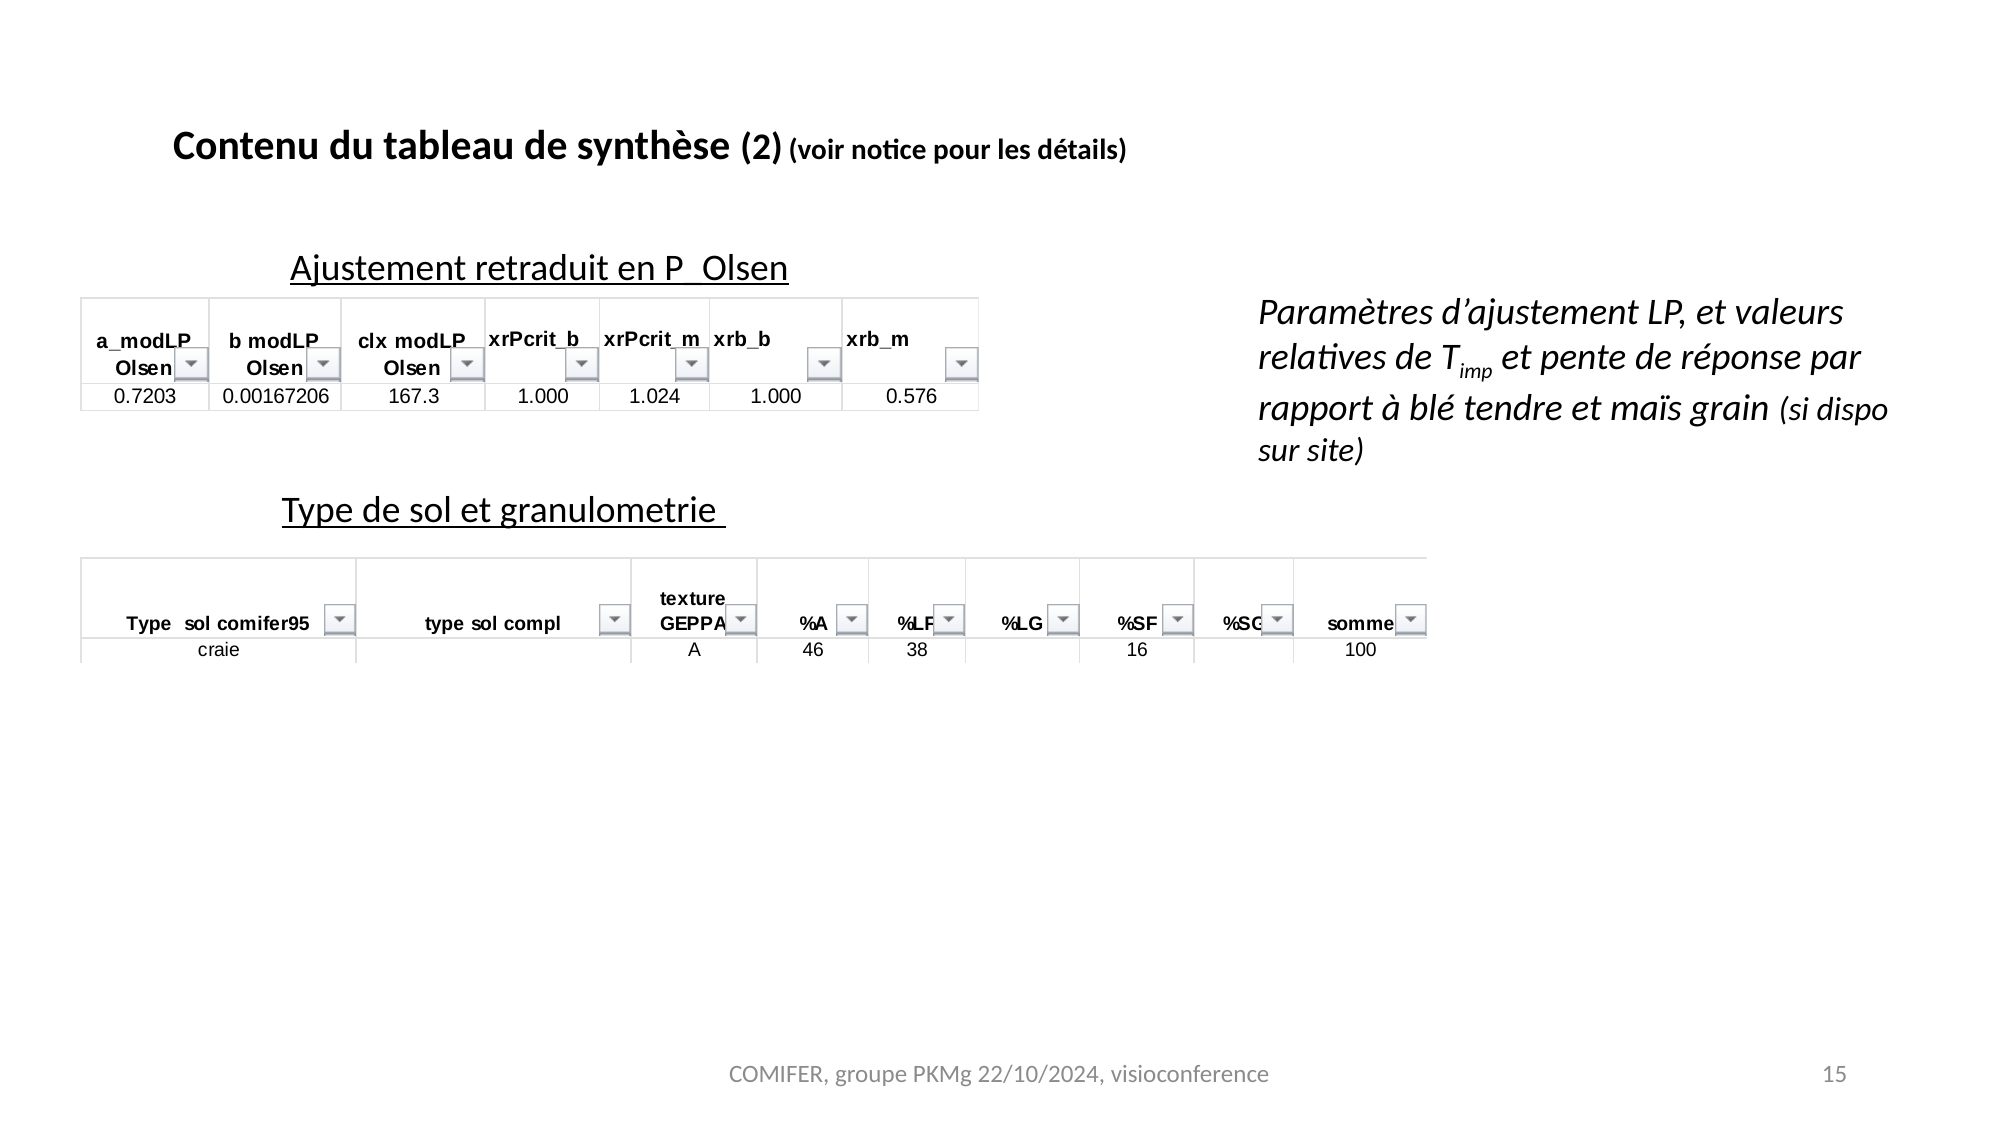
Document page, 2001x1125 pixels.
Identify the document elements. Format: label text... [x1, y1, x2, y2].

slide_number 15 [1412, 1042, 1863, 1103]
picture [80, 296, 981, 412]
text_box Type de sol et granulometrie [266, 478, 741, 538]
text_box Paramètres d’ajustement LP, et valeurs relatives de Timp et pente de réponse par rapport à blé tendre et maïs grain (si dispo sur site) [1243, 279, 1920, 476]
footer COMIFER, groupe PKMg 22/10/2024, visioconference [662, 1042, 1338, 1103]
picture [80, 557, 1429, 665]
text_box Ajustement retraduit en P_Olsen [275, 235, 805, 295]
text_box Contenu du tableau de synthèse (2) (voir notice pour les détails) [158, 110, 1143, 176]
